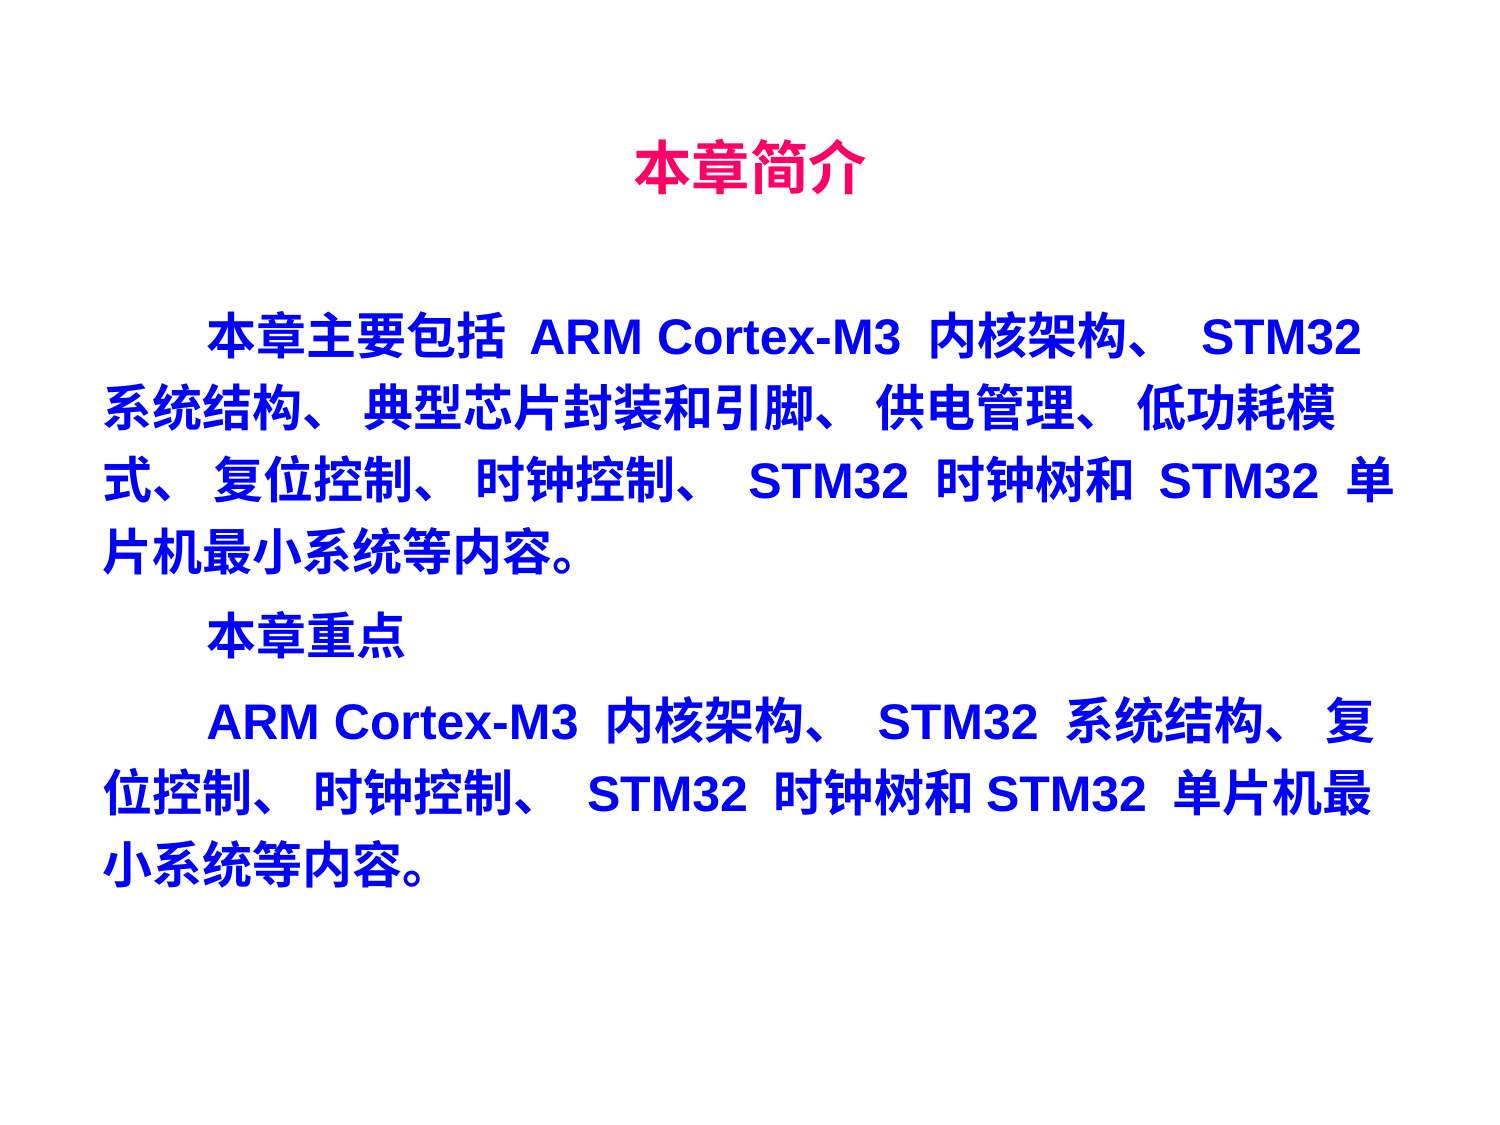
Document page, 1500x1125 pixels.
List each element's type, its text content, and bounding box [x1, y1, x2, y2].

title 本章简介 [75, 37, 1425, 225]
list 本章主要包括 ARM Cortex-M3 内核架构、 STM32 系统结构、 典型芯片封装和引脚、 供电管理、 低功耗模式、 复位控制、 时钟控制、 STM32 时钟树和 STM32 单片机最小系统等内容。 本章重点 ARM Cortex-M3 内核架构、 STM32 系统结构、 复位控制、 时钟控制、 STM32 时钟树和STM32 单片机最小系统等内容。 [87, 224, 1438, 968]
